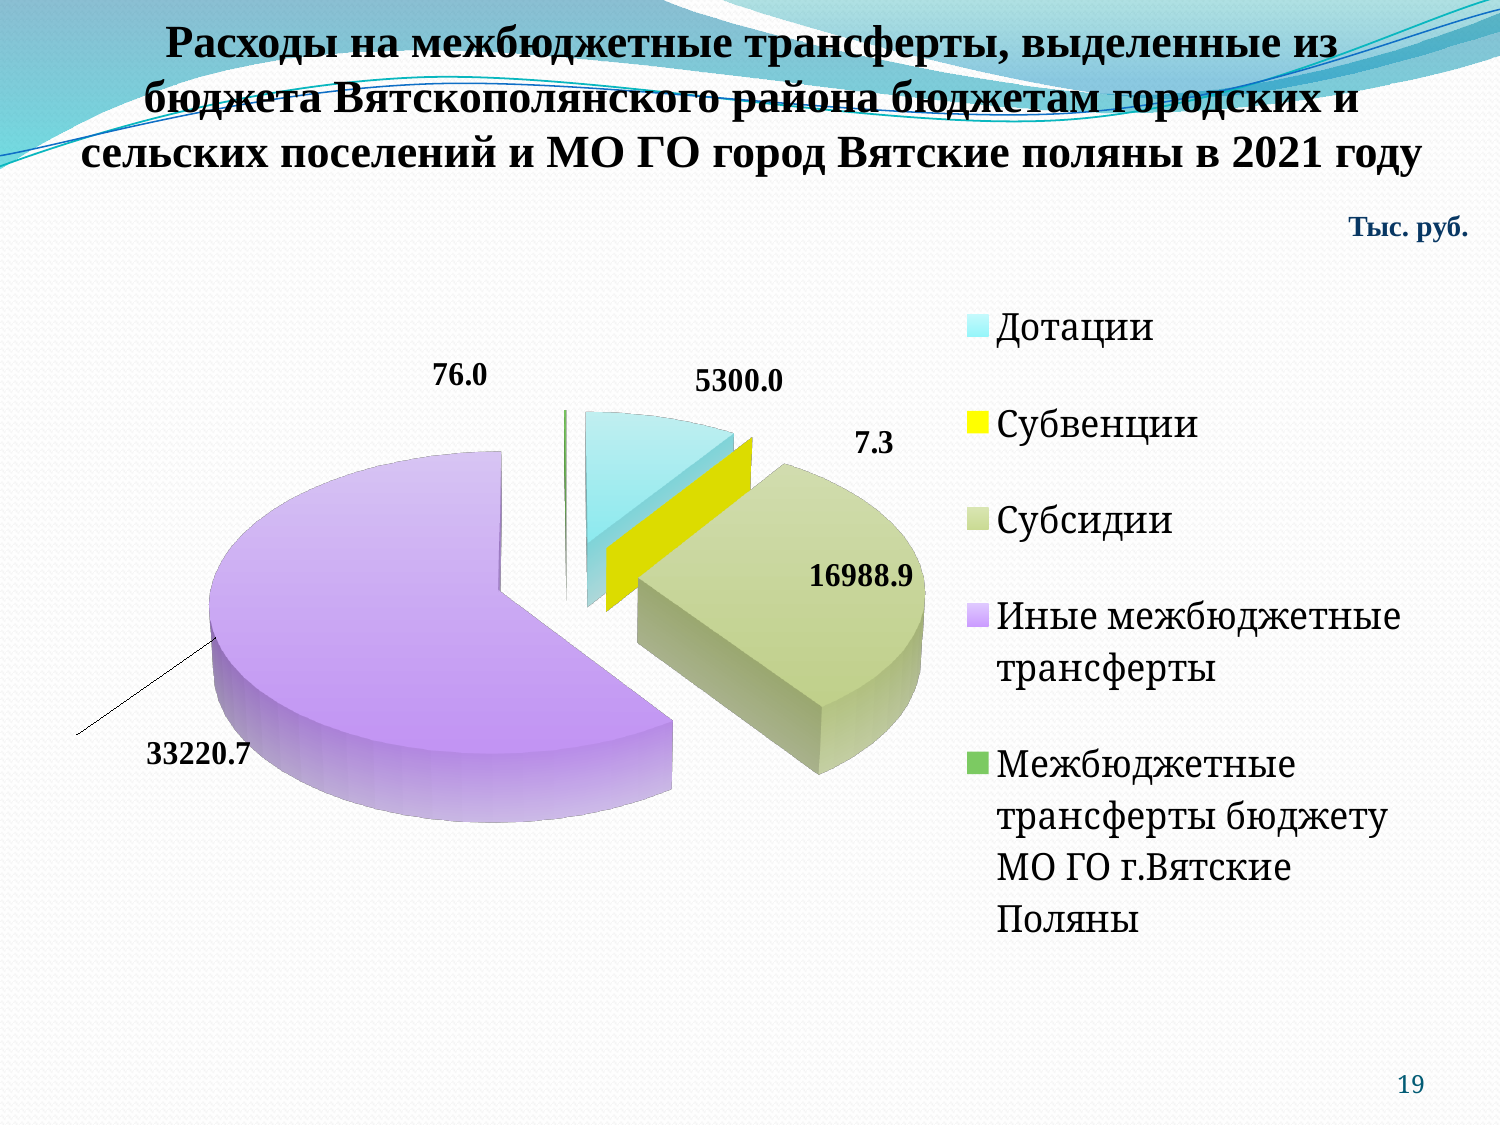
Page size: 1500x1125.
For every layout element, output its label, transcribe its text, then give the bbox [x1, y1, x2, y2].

slide_number 19 [1299, 1042, 1425, 1103]
title Расходы на межбюджетные трансферты, выделенные из бюджета Вятскополянского района бюджетам городских и сельских поселений и МО ГО город Вятские поляны в 2021 году [76, 0, 1427, 144]
text_box Тыс. руб. [1436, 144, 1500, 297]
chart [76, 144, 1436, 1024]
